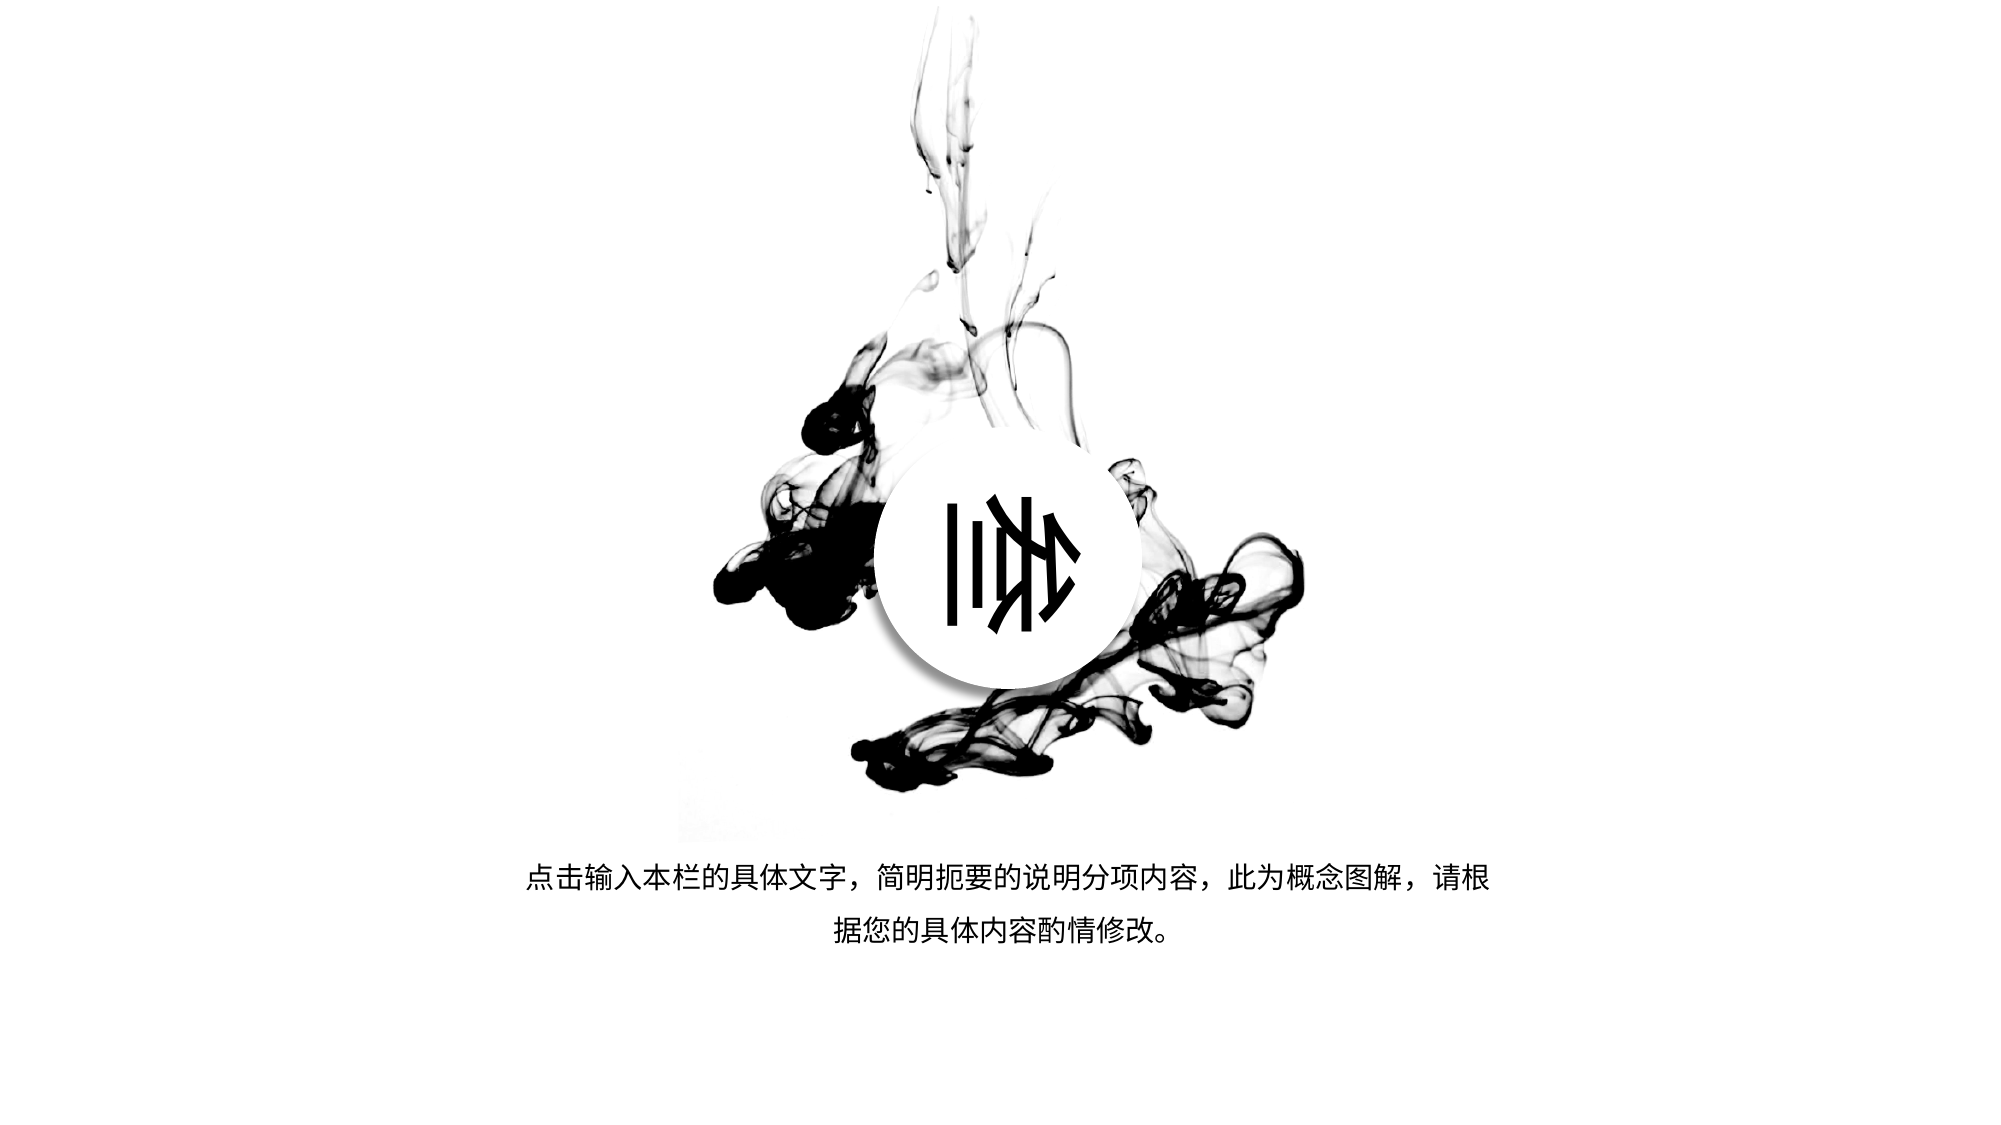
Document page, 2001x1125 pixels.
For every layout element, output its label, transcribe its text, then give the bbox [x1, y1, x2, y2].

picture [678, 0, 1334, 864]
text_box 点击输入本栏的具体文字，简明扼要的说明分项内容，此为概念图解，请根据您的具体内容酌情修改。 [507, 834, 1510, 955]
